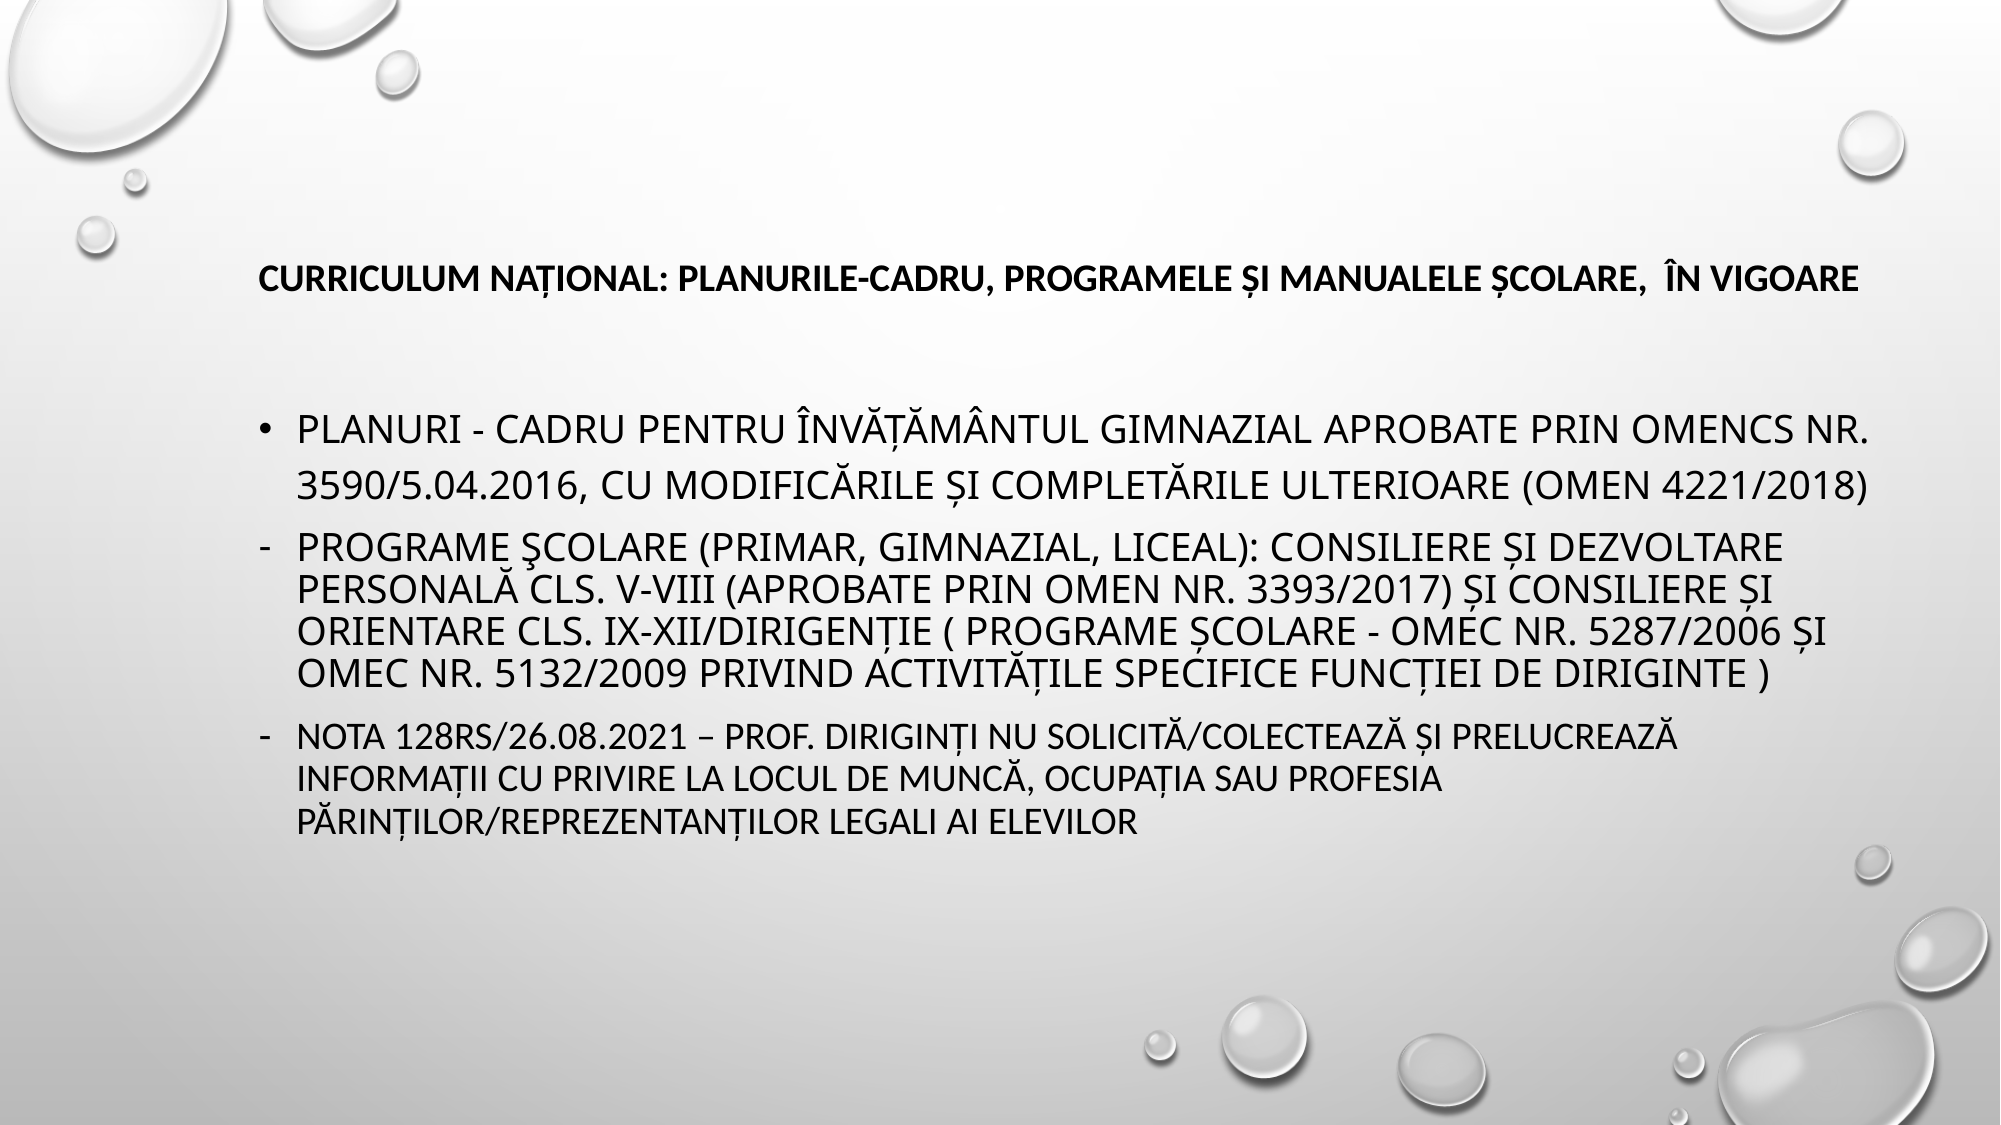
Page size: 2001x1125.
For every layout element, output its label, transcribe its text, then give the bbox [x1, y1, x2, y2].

list Curriculum național: planurile-cadru, programele și manualele școlare, în vigoare Planuri - cadru pentru învățământul gimnazial aprobate prin OMENCS nr. 3590/5.04.2016, cu modificările și completările ulterioare (OMEN 4221/2018) Programe şcolare (primar, gimnazial, liceal): Consiliere și dezvoltare personală cls. V-VIII (aprobate prin OMEN nr. 3393/2017) și Consiliere și orientare cls. IX-XII/dirigenție ( programe școlare - OMEC nr. 5287/2006 și OMEC nr. 5132/2009 privind activitățile specifice funcției de diriginte ) Nota 128RS/26.08.2021 – prof. diriginți nu solicită/colectează și prelucrează informații cu privire la locul de muncă, ocupația sau profesia părinților/reprezentanților legali ai elevilor [243, 168, 1887, 950]
picture [0, 0, 2000, 1125]
